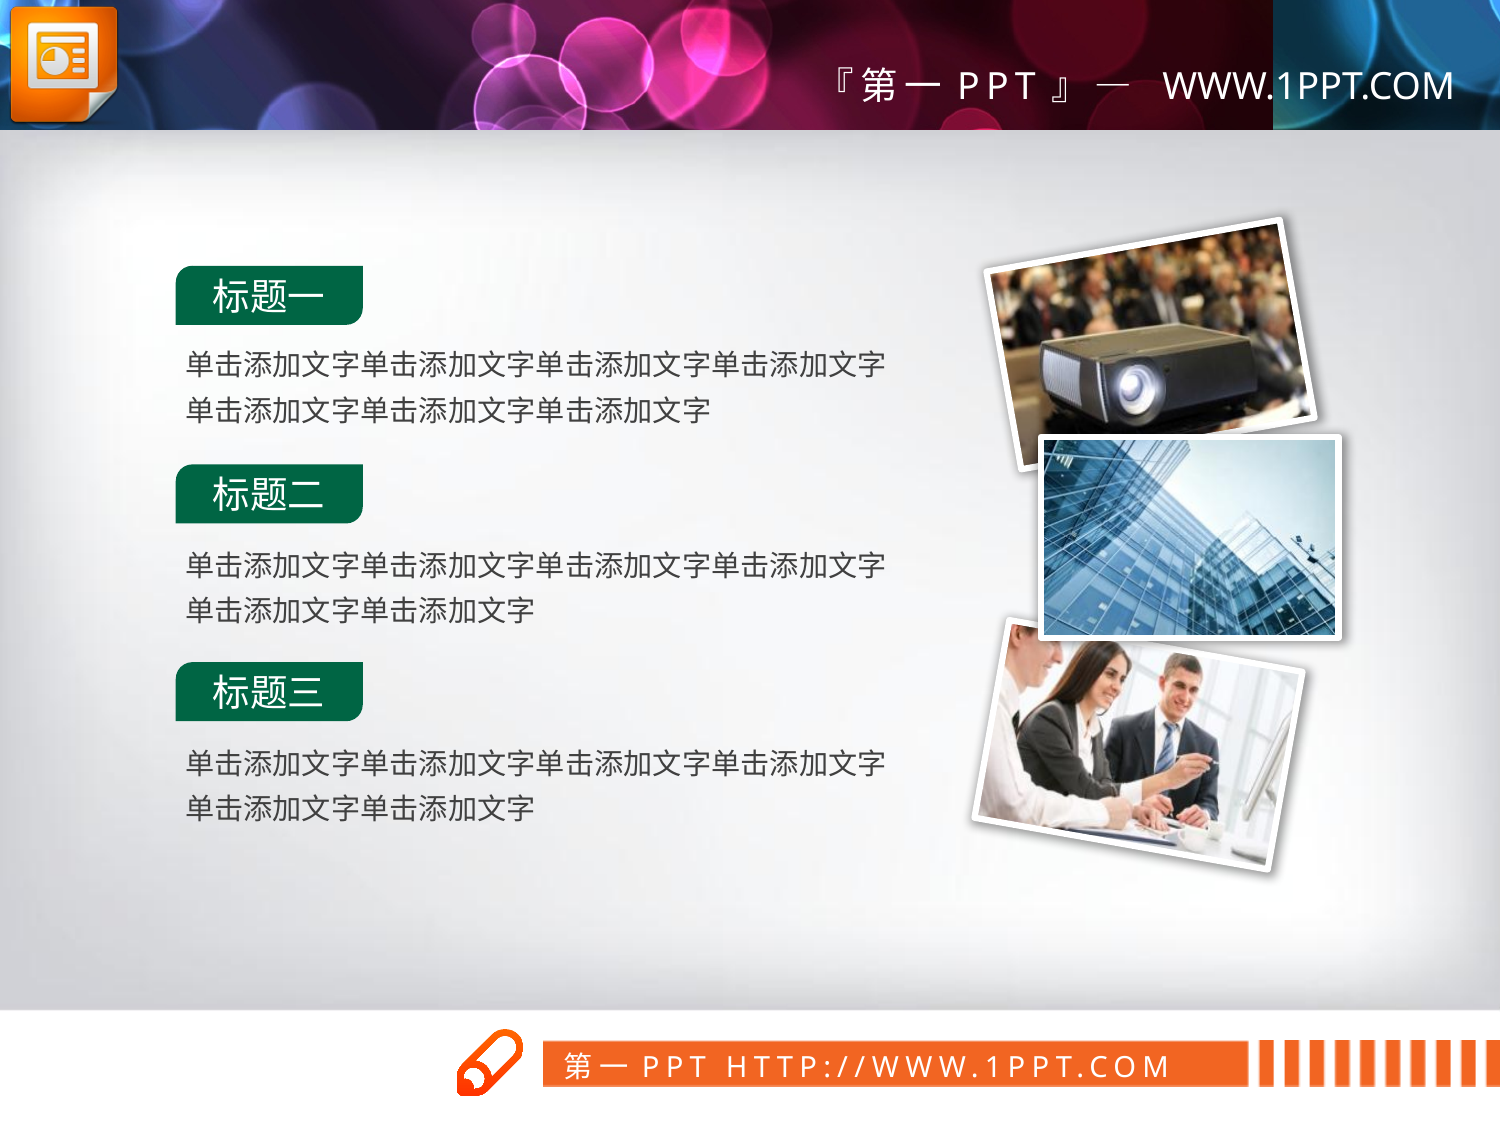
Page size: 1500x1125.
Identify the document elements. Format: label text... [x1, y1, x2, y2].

text_box [984, 217, 1317, 472]
text_box 单击添加文字单击添加文字单击添加文字单击添加文字 单击添加文字单击添加文字 [170, 727, 968, 833]
text_box 标题三 [173, 660, 365, 724]
text_box 标题二 [173, 462, 365, 526]
text_box [972, 618, 1305, 872]
text_box [1039, 435, 1341, 640]
text_box 标题一 [173, 263, 365, 327]
picture [0, 0, 1500, 1012]
picture [543, 1040, 1500, 1087]
text_box 单击添加文字单击添加文字单击添加文字单击添加文字 单击添加文字单击添加文字 [170, 529, 968, 635]
text_box 单击添加文字单击添加文字单击添加文字单击添加文字 单击添加文字单击添加文字单击添加文字 [170, 328, 968, 435]
